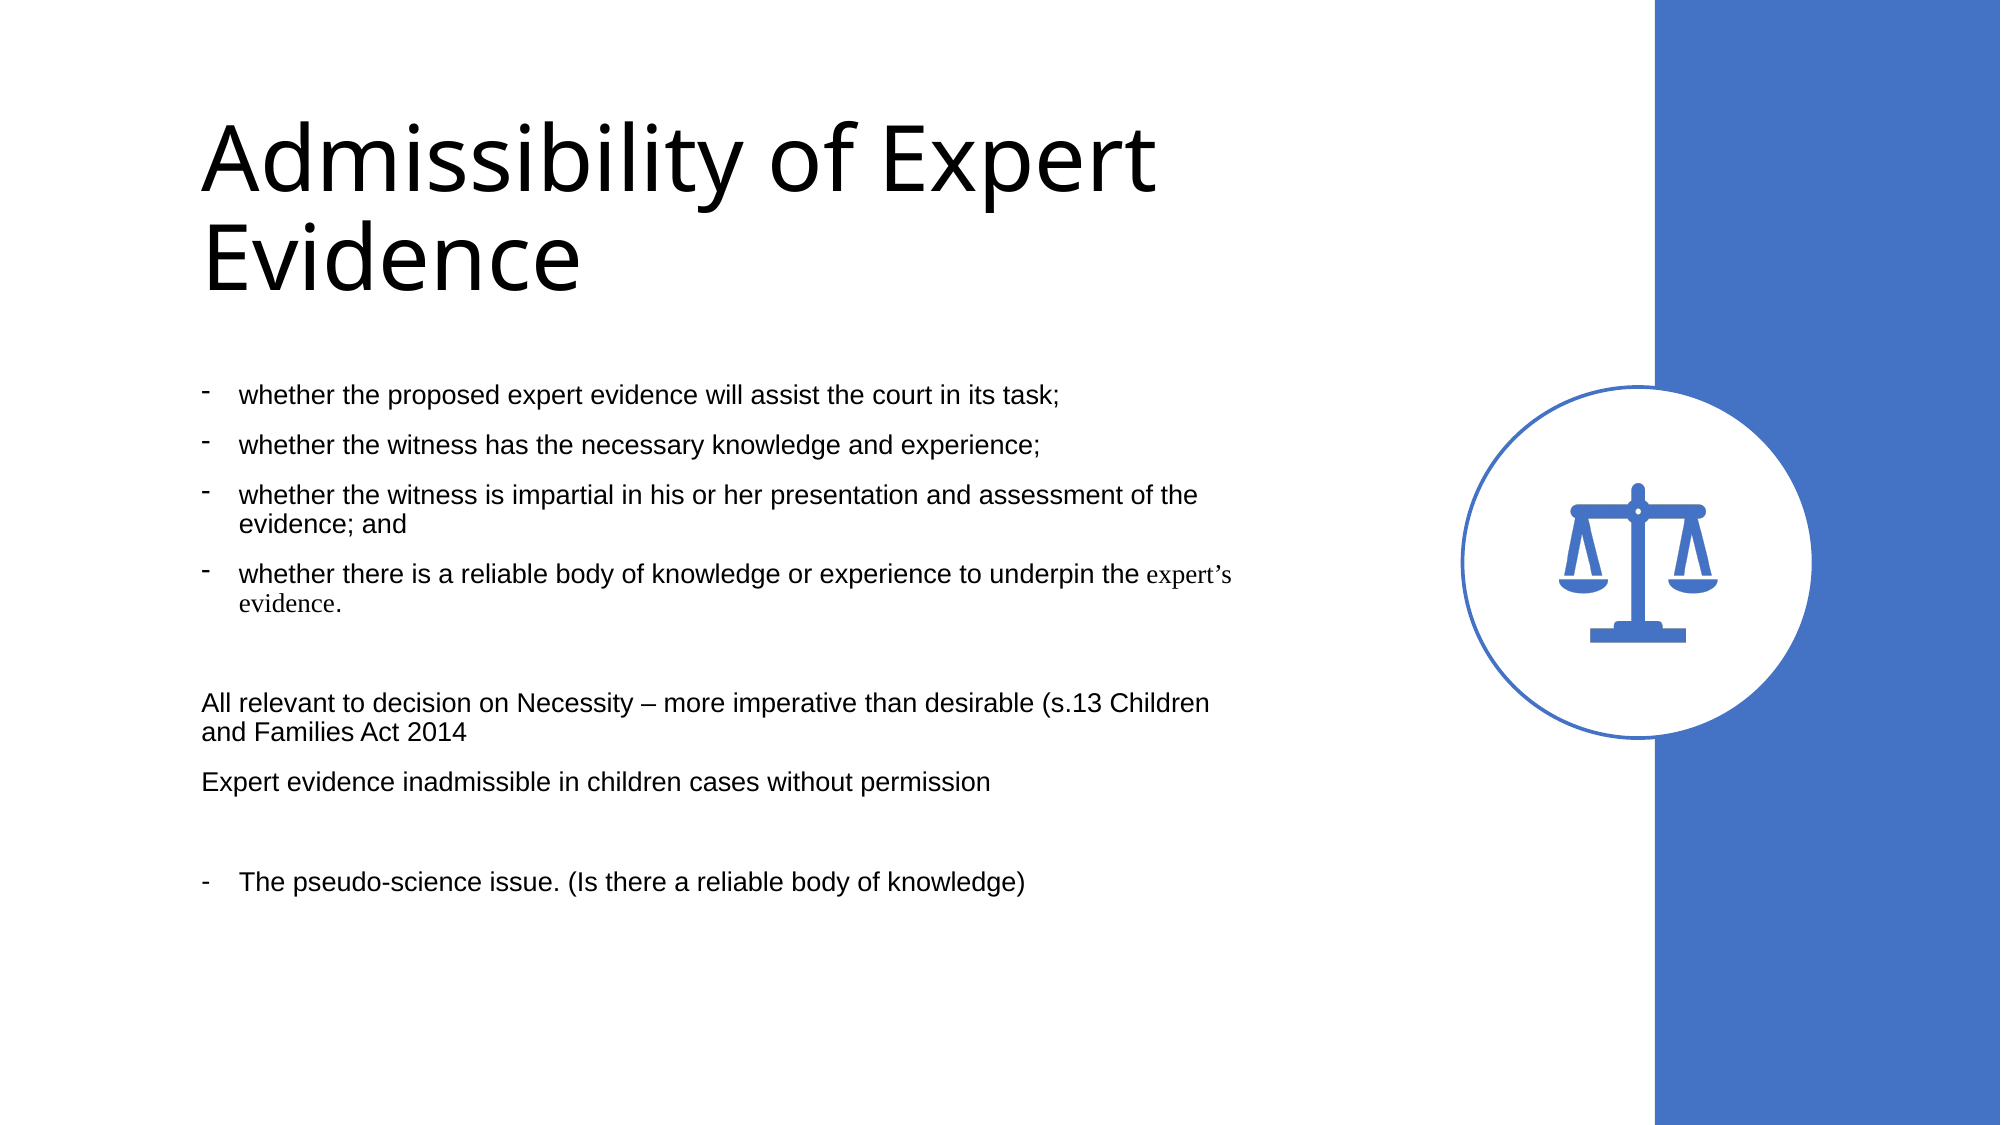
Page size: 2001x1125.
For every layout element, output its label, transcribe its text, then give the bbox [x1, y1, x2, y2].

list whether the proposed expert evidence will assist the court in its task; whether the witness has the necessary knowledge and experience; whether the witness is impartial in his or her presentation and assessment of the evidence; and whether there is a reliable body of knowledge or experience to underpin the expert’s evidence. All relevant to decision on Necessity – more imperative than desirable (s.13 Children and Families Act 2014 Expert evidence inadmissible in children cases without permission The pseudo-science issue. (Is there a reliable body of knowledge) [186, 373, 1248, 940]
text_box [1654, 0, 2000, 1125]
picture [1544, 468, 1732, 657]
title Admissibility of Expert Evidence [186, 102, 1413, 321]
text_box [1461, 385, 1815, 740]
